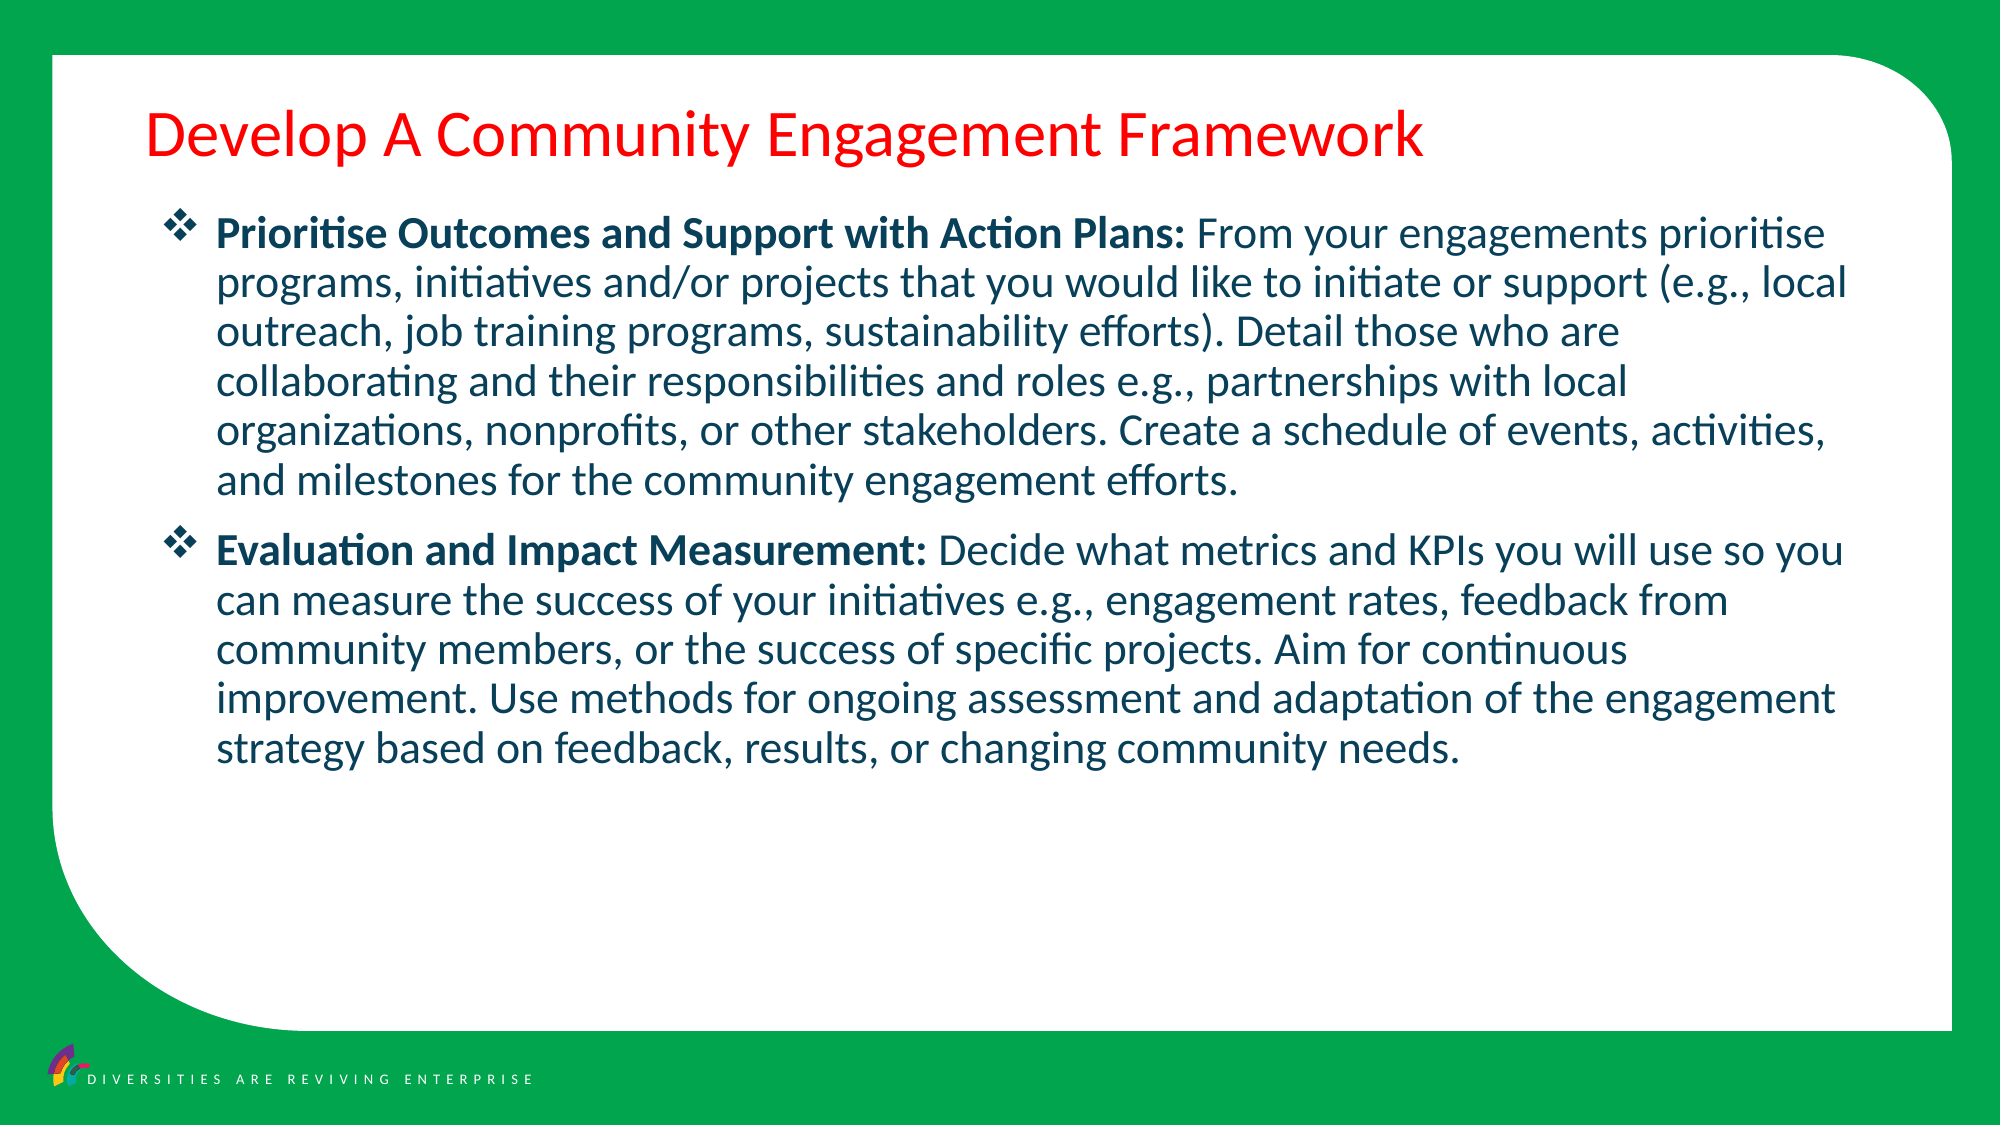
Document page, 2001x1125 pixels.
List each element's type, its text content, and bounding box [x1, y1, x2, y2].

list Prioritise Outcomes and Support with Action Plans: From your engagements prioritise programs, initiatives and/or projects that you would like to initiate or support (e.g., local outreach, job training programs, sustainability efforts). Detail those who are collaborating and their responsibilities and roles e.g., partnerships with local organizations, nonprofits, or other stakeholders. Create a schedule of events, activities, and milestones for the community engagement efforts. Evaluation and Impact Measurement: Decide what metrics and KPIs you will use so you can measure the success of your initiatives e.g., engagement rates, feedback from community members, or the success of specific projects. Aim for continuous improvement. Use methods for ongoing assessment and adaptation of the engagement strategy based on feedback, results, or changing community needs. [145, 201, 1884, 833]
list Develop A Community Engagement Framework [130, 91, 1869, 224]
